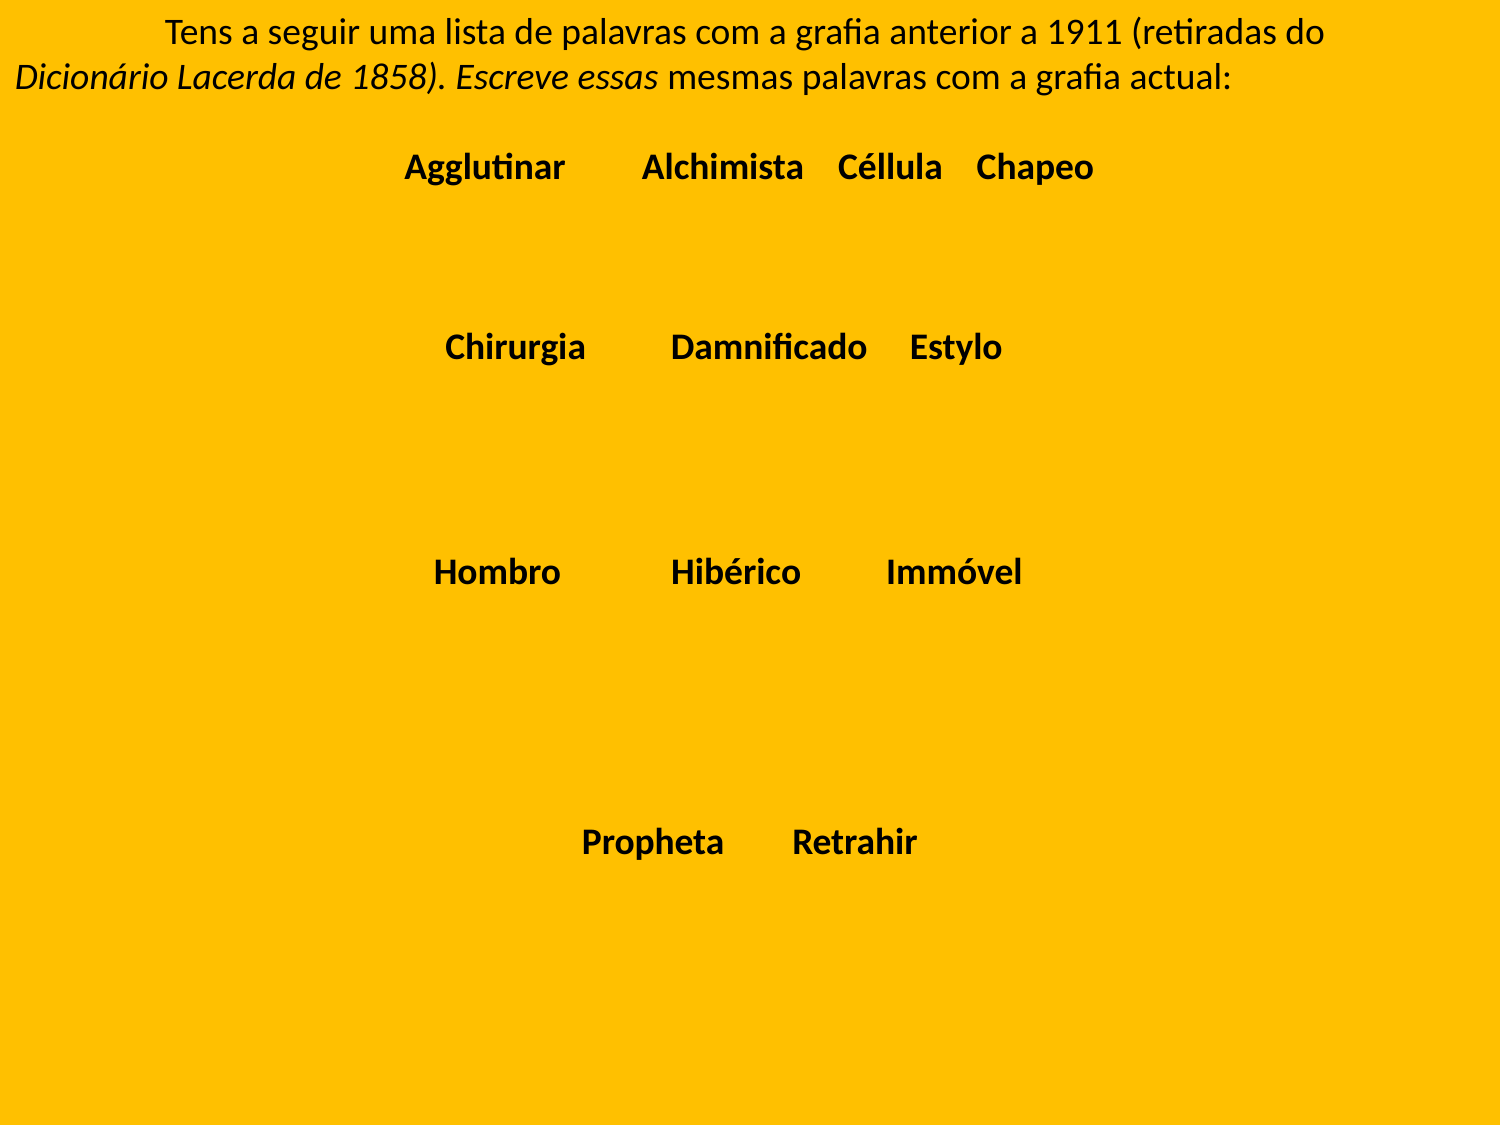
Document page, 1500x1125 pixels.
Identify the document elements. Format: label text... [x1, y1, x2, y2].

text_box Tens a seguir uma lista de palavras com a grafia anterior a 1911 (retiradas do Dicionário Lacerda de 1858). Escreve essas mesmas palavras com a grafia actual: Agglutinar Alchimista Céllula Chapeo Chirurgia Damnificado Estylo Hombro Hibérico Immóvel Propheta Retrahir [0, 0, 1500, 1125]
